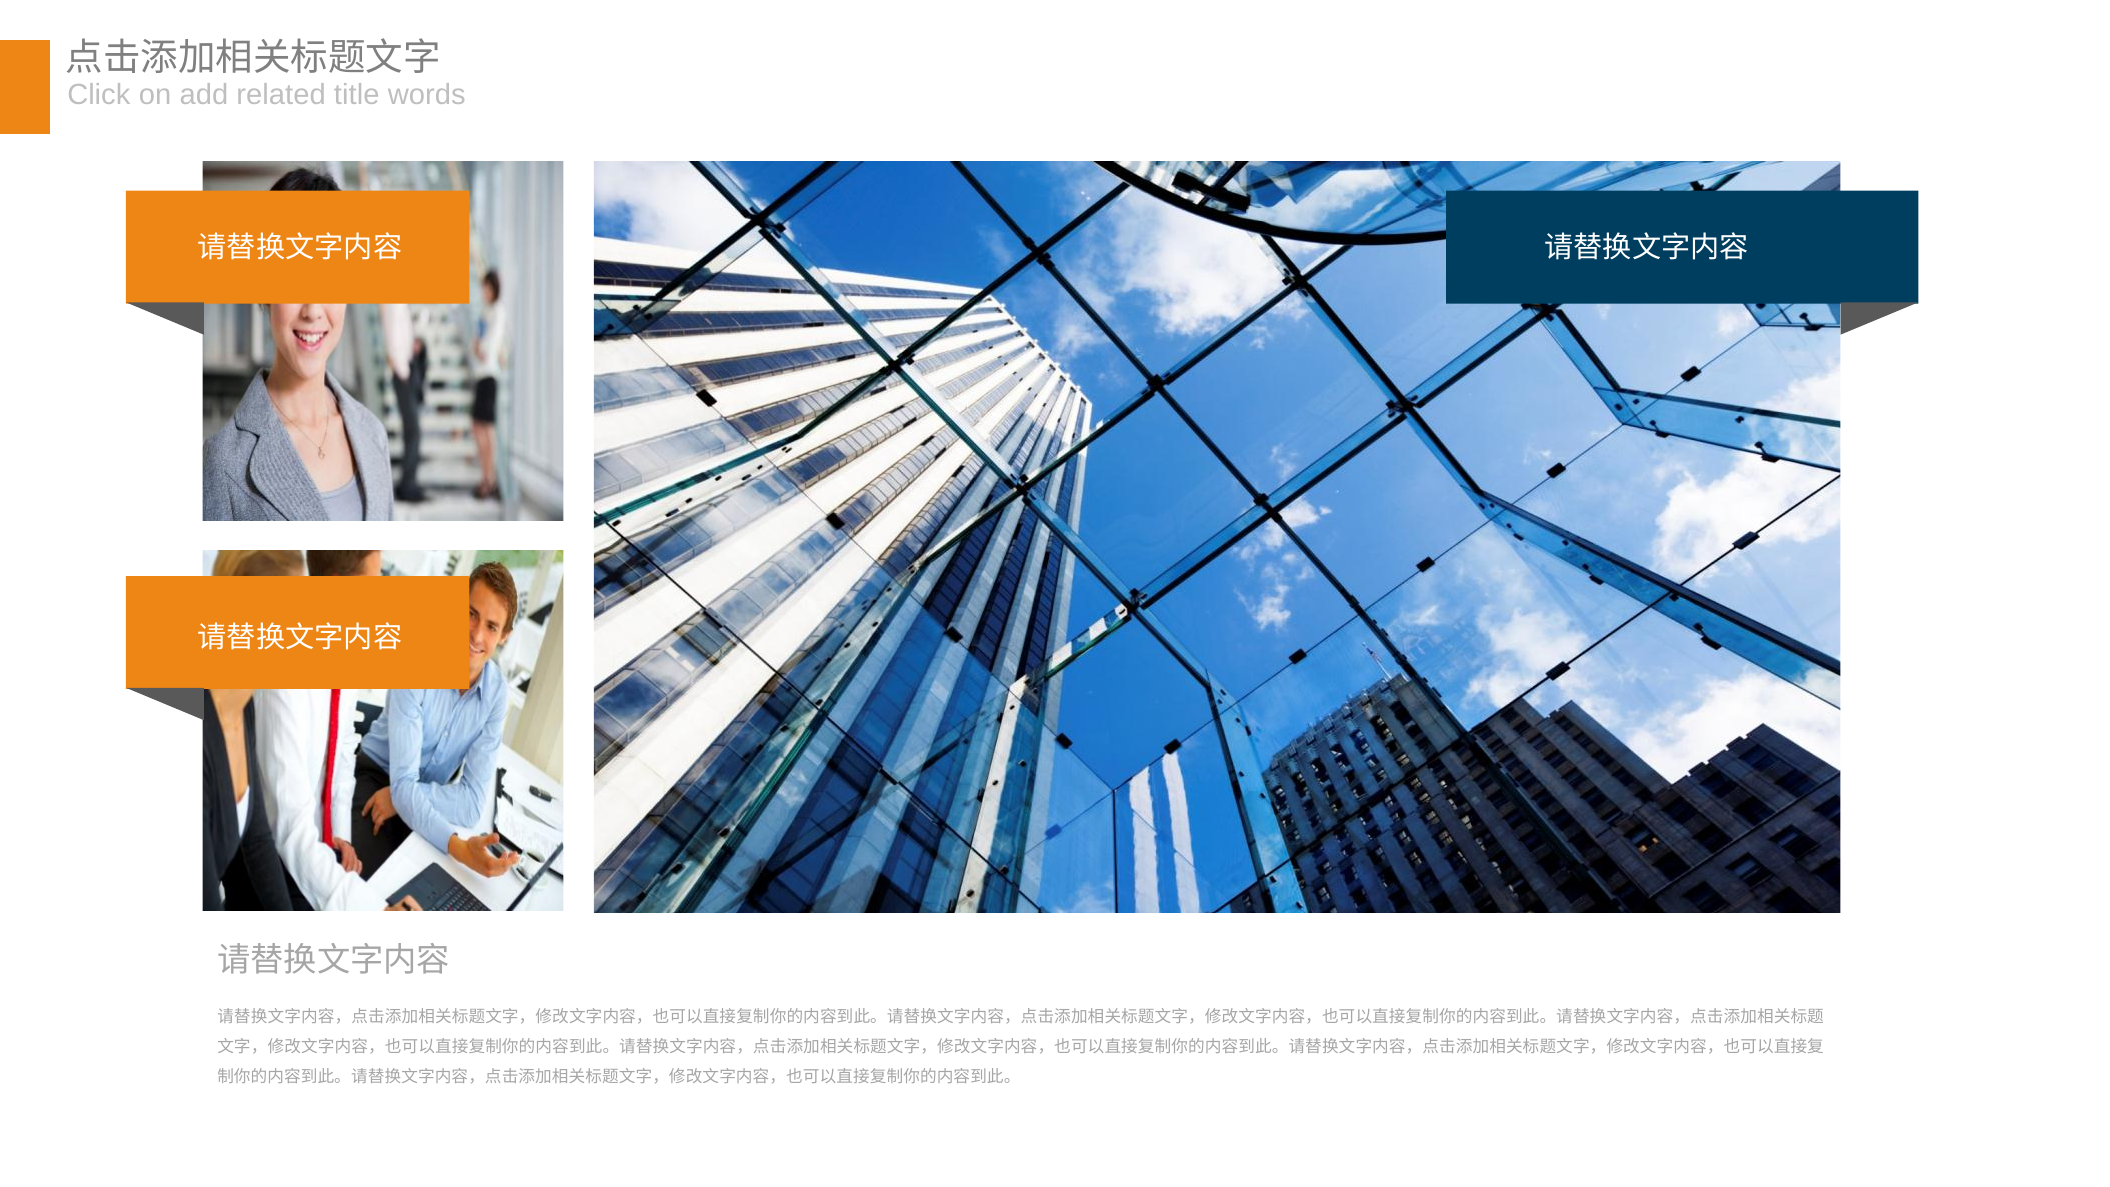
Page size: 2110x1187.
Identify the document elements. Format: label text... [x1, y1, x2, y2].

text_box [125, 687, 204, 721]
text_box Click on add related title words [51, 67, 488, 119]
text_box [1446, 190, 1919, 304]
text_box [1840, 302, 1919, 335]
text_box [202, 160, 564, 522]
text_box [202, 910, 1841, 1091]
text_box 点击添加相关标题文字 [49, 25, 524, 97]
text_box [125, 190, 470, 304]
text_box [125, 302, 204, 335]
text_box 请替换文字内容 [182, 593, 430, 661]
text_box 请替换文字内容 [1529, 203, 1765, 271]
text_box [593, 160, 1841, 910]
text_box [202, 550, 564, 910]
text_box 请替换文字内容 [182, 203, 430, 271]
text_box [125, 576, 470, 689]
